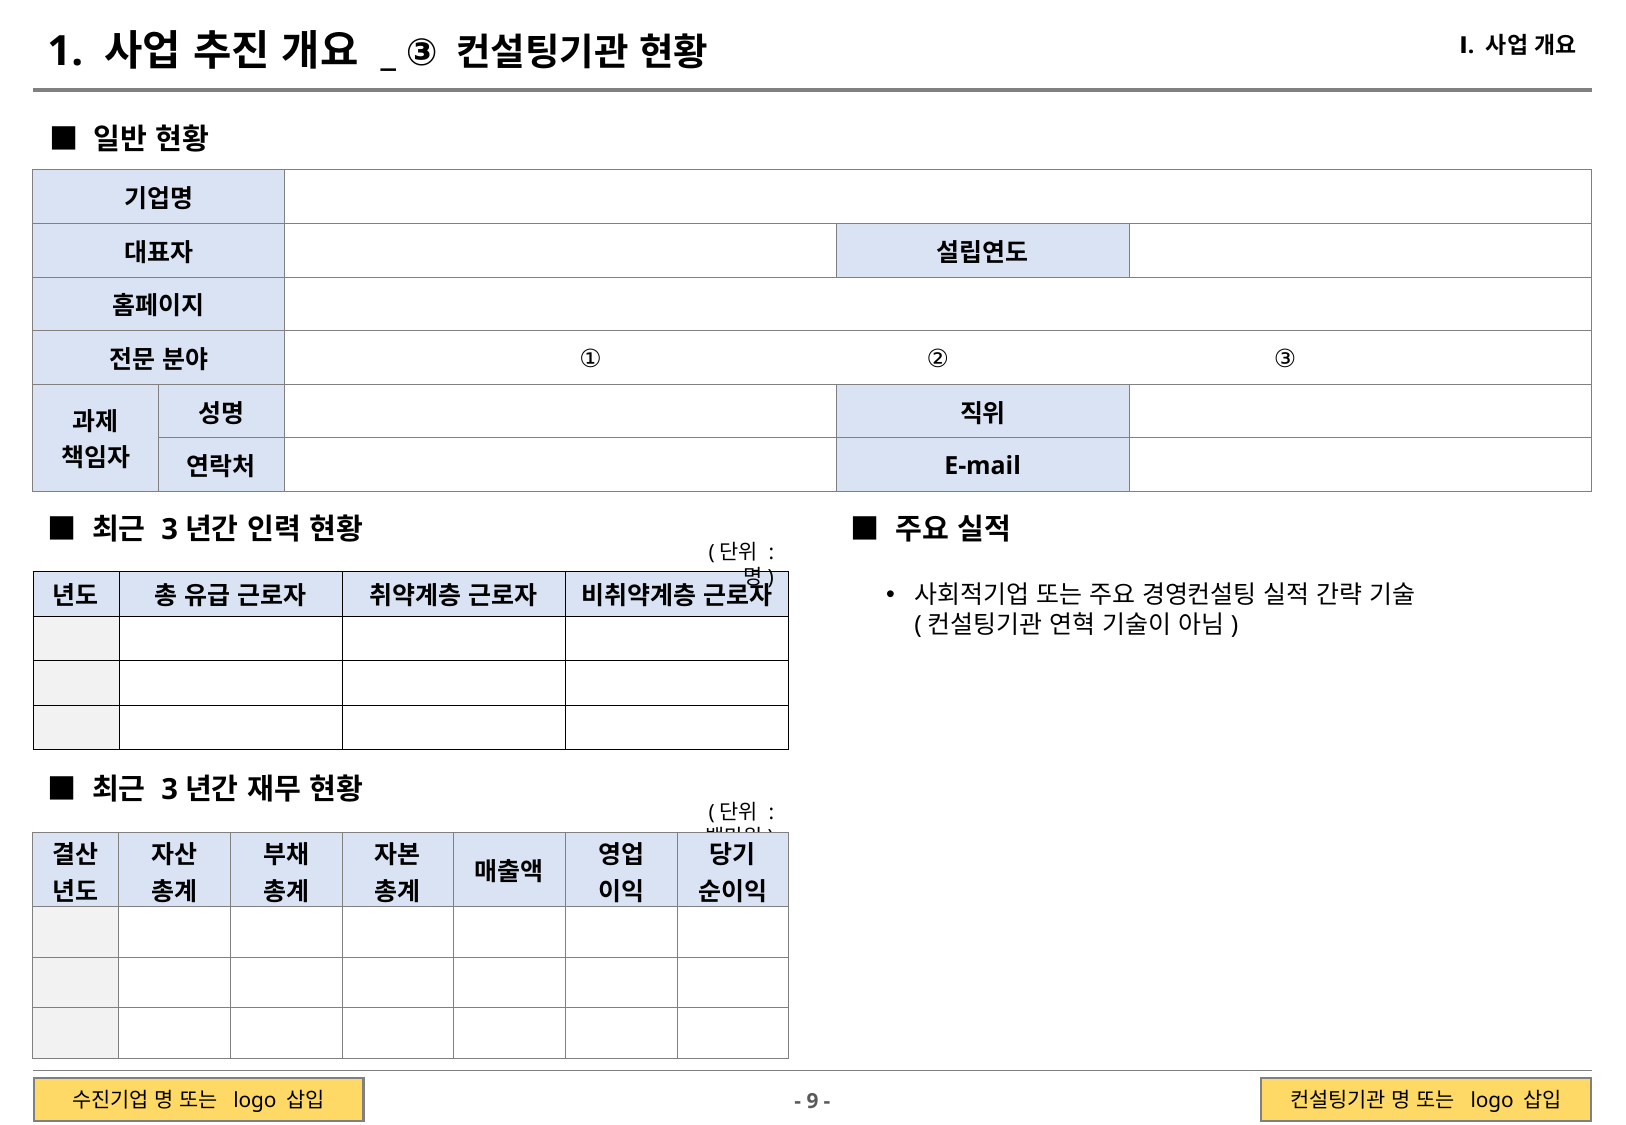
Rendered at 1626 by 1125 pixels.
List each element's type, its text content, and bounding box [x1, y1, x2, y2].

table_cell 과제 책임자 [33, 385, 158, 491]
table_cell 설립연도 [837, 224, 1129, 277]
table_cell 전문 분야 [33, 331, 284, 384]
table_cell [454, 907, 565, 957]
table_cell [566, 1008, 677, 1058]
table_header 매출액 [454, 833, 565, 906]
text_box ■ 주요 실적 [836, 503, 1297, 554]
text_box (단위 : 백만원) [635, 791, 789, 832]
text_box ■ 일반 현황 [34, 113, 496, 163]
table_cell 연락처 [159, 438, 284, 491]
table_header 기업명 [33, 170, 284, 223]
table_cell [34, 706, 119, 749]
table_header 당기 순이익 [678, 833, 788, 906]
table_cell [285, 224, 836, 277]
table_cell [343, 907, 453, 957]
table_header 영업 이익 [566, 833, 677, 906]
table_cell [33, 907, 118, 957]
table_cell [566, 706, 788, 749]
table_cell [285, 278, 1591, 330]
table_cell [231, 1008, 342, 1058]
table_cell [343, 617, 565, 660]
text_box (단위 : 명) [670, 531, 789, 597]
table_cell [231, 907, 342, 957]
table_cell [33, 958, 118, 1007]
table_cell [119, 907, 230, 957]
table_header 자산 총계 [119, 833, 230, 906]
table_cell 홈페이지 [33, 278, 284, 330]
text_box 사회적기업 또는 주요 경영컨설팅 실적 간략 기술 (컨설팅기관 연혁 기술이 아님) [871, 571, 1581, 646]
table_cell [454, 1008, 565, 1058]
table_header 자본 총계 [343, 833, 453, 906]
table_cell [566, 958, 677, 1007]
table_header 비취약계층 근로자 [566, 572, 788, 616]
table_cell [33, 1008, 118, 1058]
table_header 결산년도 [33, 833, 118, 906]
table_header 취약계층 근로자 [343, 572, 565, 616]
table_cell [678, 907, 788, 957]
table_cell [34, 661, 119, 705]
table_cell [343, 706, 565, 749]
text_box Ⅰ. 사업 개요 [1308, 23, 1593, 66]
table_cell [1130, 385, 1591, 437]
table_cell [343, 1008, 453, 1058]
table_cell [678, 958, 788, 1007]
table_header 총 유급 근로자 [120, 572, 342, 616]
table_cell [231, 958, 342, 1007]
table_cell [34, 617, 119, 660]
table_cell [566, 907, 677, 957]
table_cell ① ② ③ [285, 331, 1591, 384]
table_cell [285, 385, 836, 437]
table_cell [120, 706, 342, 749]
table_cell [1130, 224, 1591, 277]
table_cell [678, 1008, 788, 1058]
text_box 1. 사업 추진 개요 _ ③ 컨설팅기관 현황 [32, 16, 1061, 81]
table_cell [343, 958, 453, 1007]
table_cell [566, 661, 788, 705]
table_cell [120, 661, 342, 705]
table_header [285, 170, 1591, 223]
table_header 년도 [34, 572, 119, 616]
table_cell 성명 [159, 385, 284, 437]
text_box ■ 최근 3년간 인력 현황 [32, 503, 494, 554]
table_cell [343, 661, 565, 705]
table_cell [454, 958, 565, 1007]
table_cell [119, 1008, 230, 1058]
table_cell 대표자 [33, 224, 284, 277]
table_cell [120, 617, 342, 660]
table_header 부채 총계 [231, 833, 342, 906]
table_cell E-mail [837, 438, 1129, 491]
table_cell [566, 617, 788, 660]
table_cell [119, 958, 230, 1007]
table_cell [1130, 438, 1591, 491]
table_cell 직위 [837, 385, 1129, 437]
table_cell [285, 438, 836, 491]
text_box ■ 최근 3년간 재무 현황 [32, 763, 494, 813]
